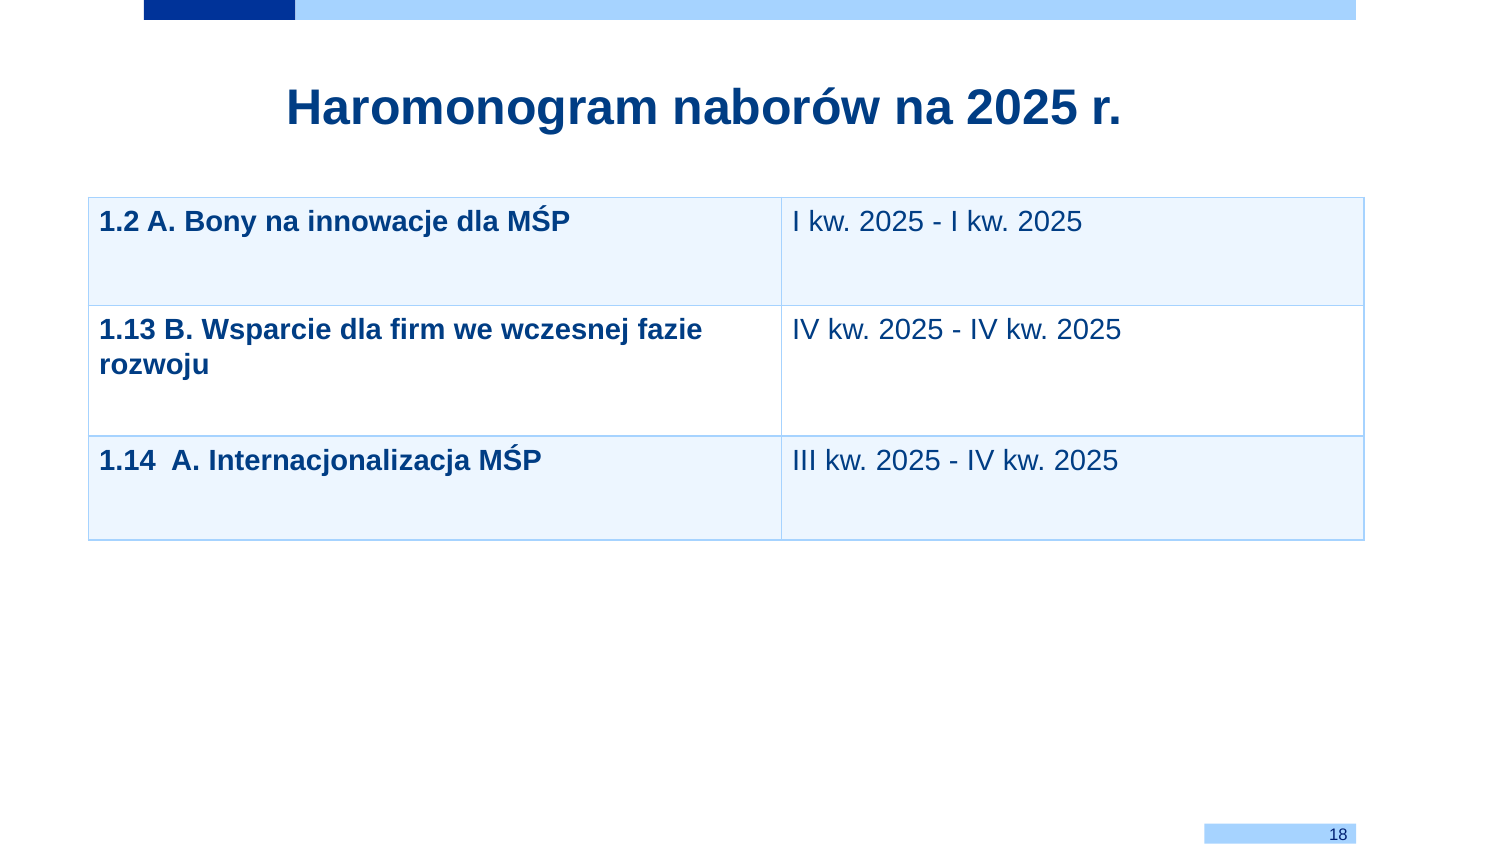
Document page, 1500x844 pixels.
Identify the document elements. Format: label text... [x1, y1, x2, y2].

table_header I kw. 2025 - I kw. 2025 [782, 198, 1363, 305]
table_cell IV kw. 2025 - IV kw. 2025 [782, 306, 1363, 435]
table_header 1.2 A. Bony na innowacje dla MŚP [89, 198, 781, 305]
text_box 18 [1196, 823, 1348, 844]
text_box Haromonogram naborów na 2025 r. [194, 67, 1230, 143]
table_cell 1.13 B. Wsparcie dla firm we wczesnej fazie rozwoju [89, 306, 781, 435]
table_cell 1.14 A. Internacjonalizacja MŚP [89, 437, 781, 539]
table_cell III kw. 2025 - IV kw. 2025 [782, 437, 1363, 539]
